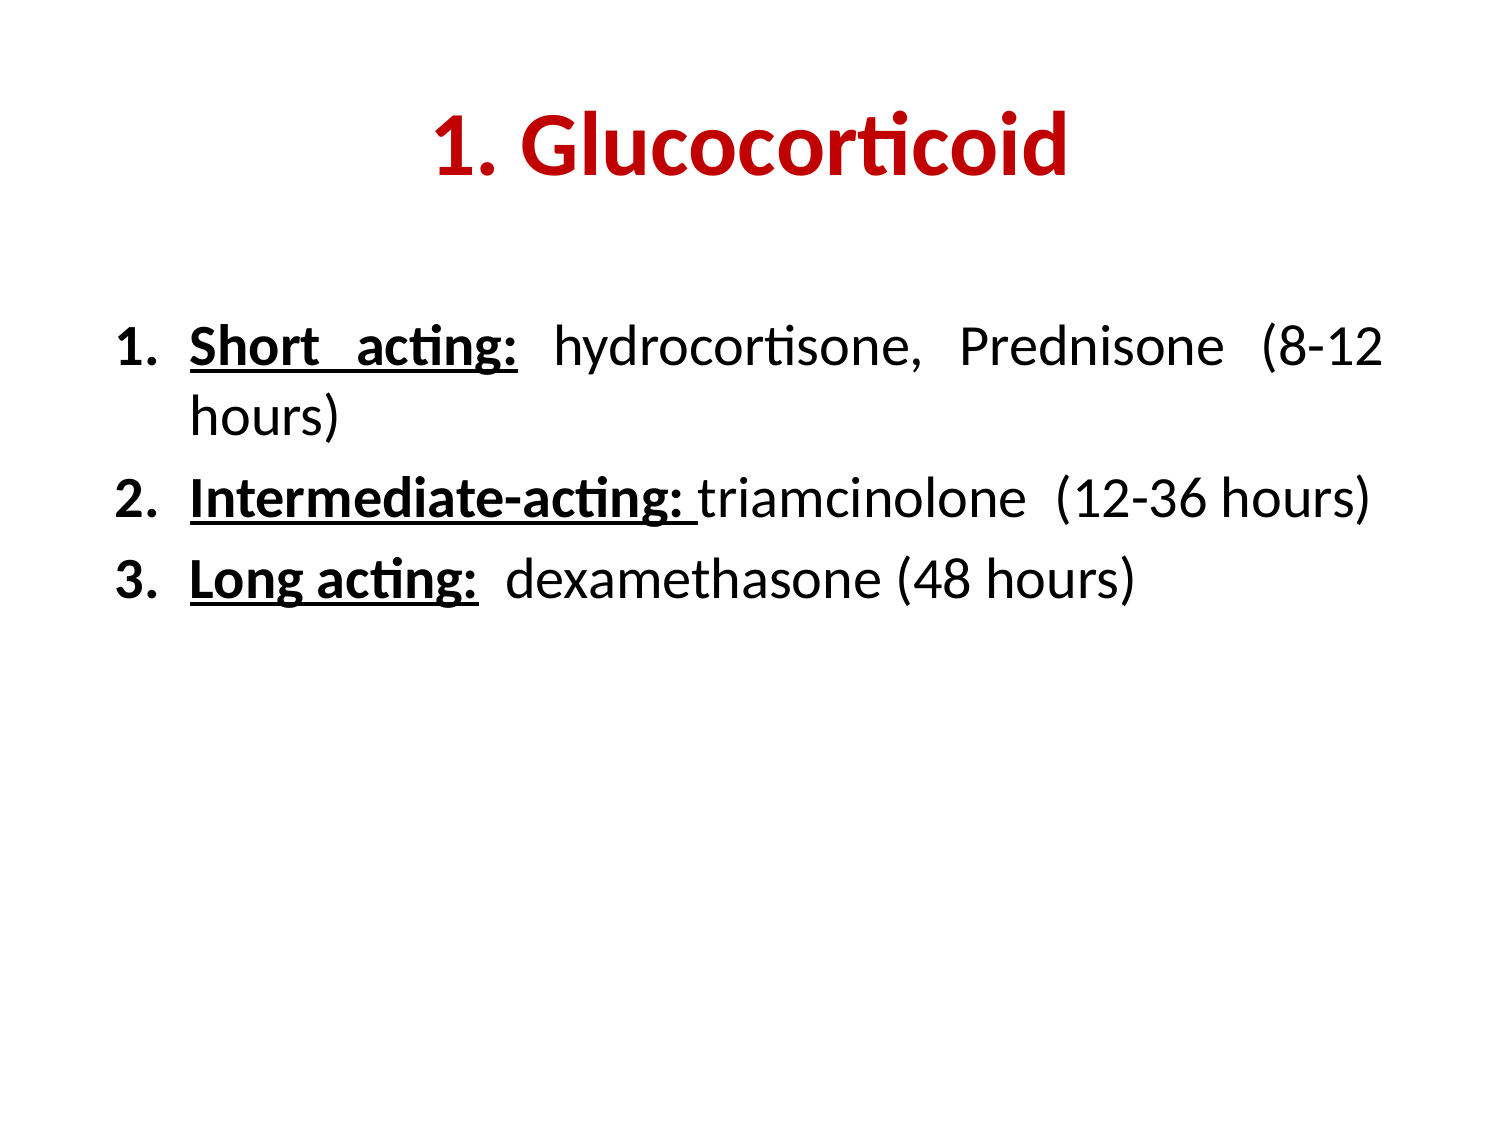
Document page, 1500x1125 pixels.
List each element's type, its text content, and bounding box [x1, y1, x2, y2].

title 1. Glucocorticoid [75, 45, 1425, 233]
list Short acting: hydrocortisone, Prednisone (8-12 hours) Intermediate-acting: triamcinolone (12-36 hours) Long acting: dexamethasone (48 hours) [99, 299, 1400, 1005]
